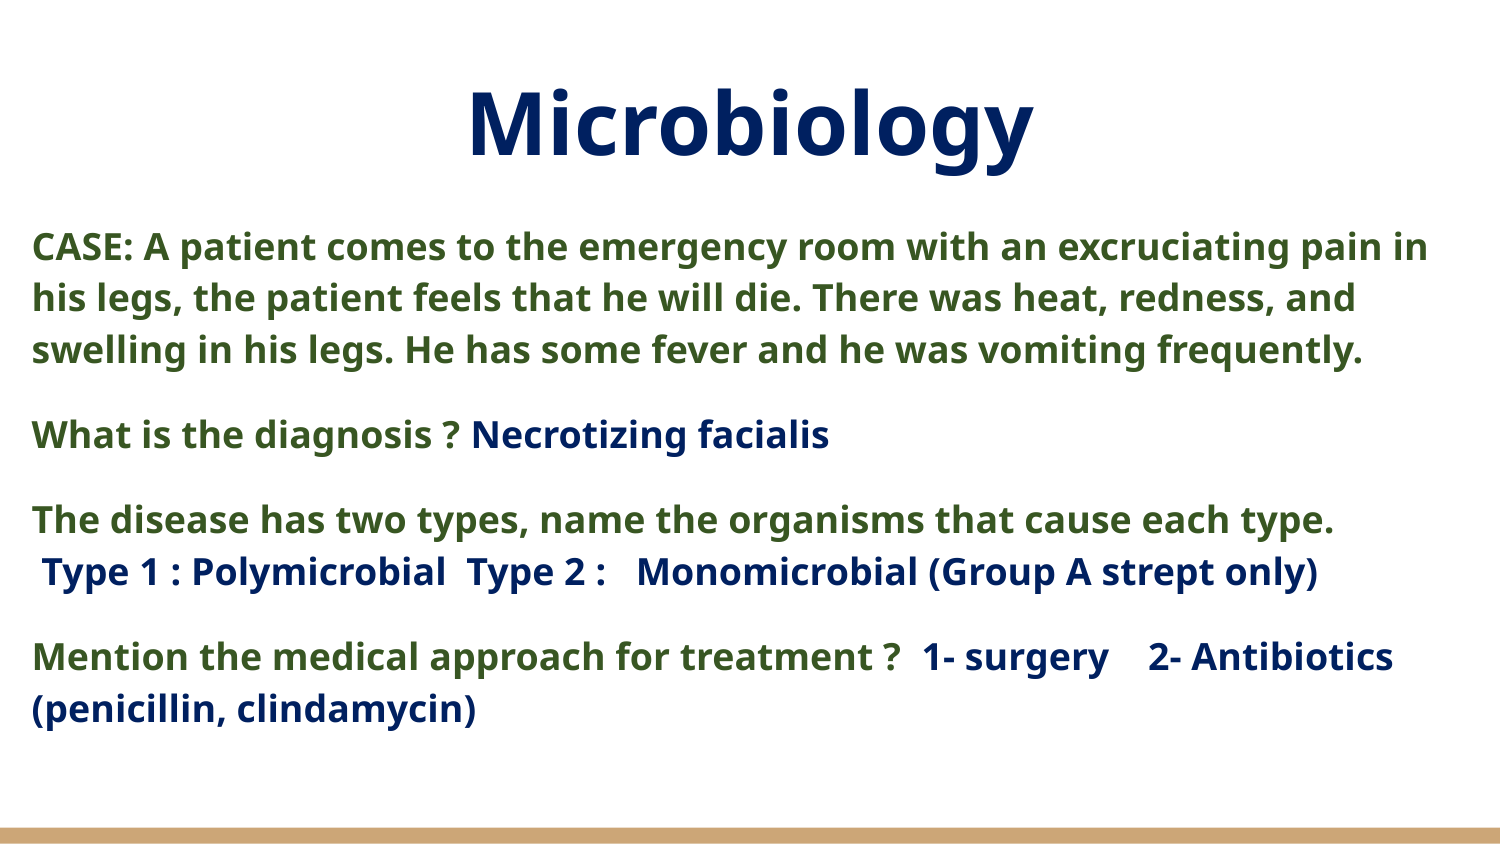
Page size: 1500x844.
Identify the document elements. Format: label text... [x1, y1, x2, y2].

title Microbiology [51, 51, 1449, 189]
list CASE: A patient comes to the emergency room with an excruciating pain in his legs, the patient feels that he will die. There was heat, redness, and swelling in his legs. He has some fever and he was vomiting frequently. What is the diagnosis ? Necrotizing facialis The disease has two types, name the organisms that cause each type. Type 1 : Polymicrobial Type 2 : Monomicrobial (Group A strept only) Mention the medical approach for treatment ? 1- surgery 2- Antibiotics (penicillin, clindamycin) [16, 200, 1477, 803]
